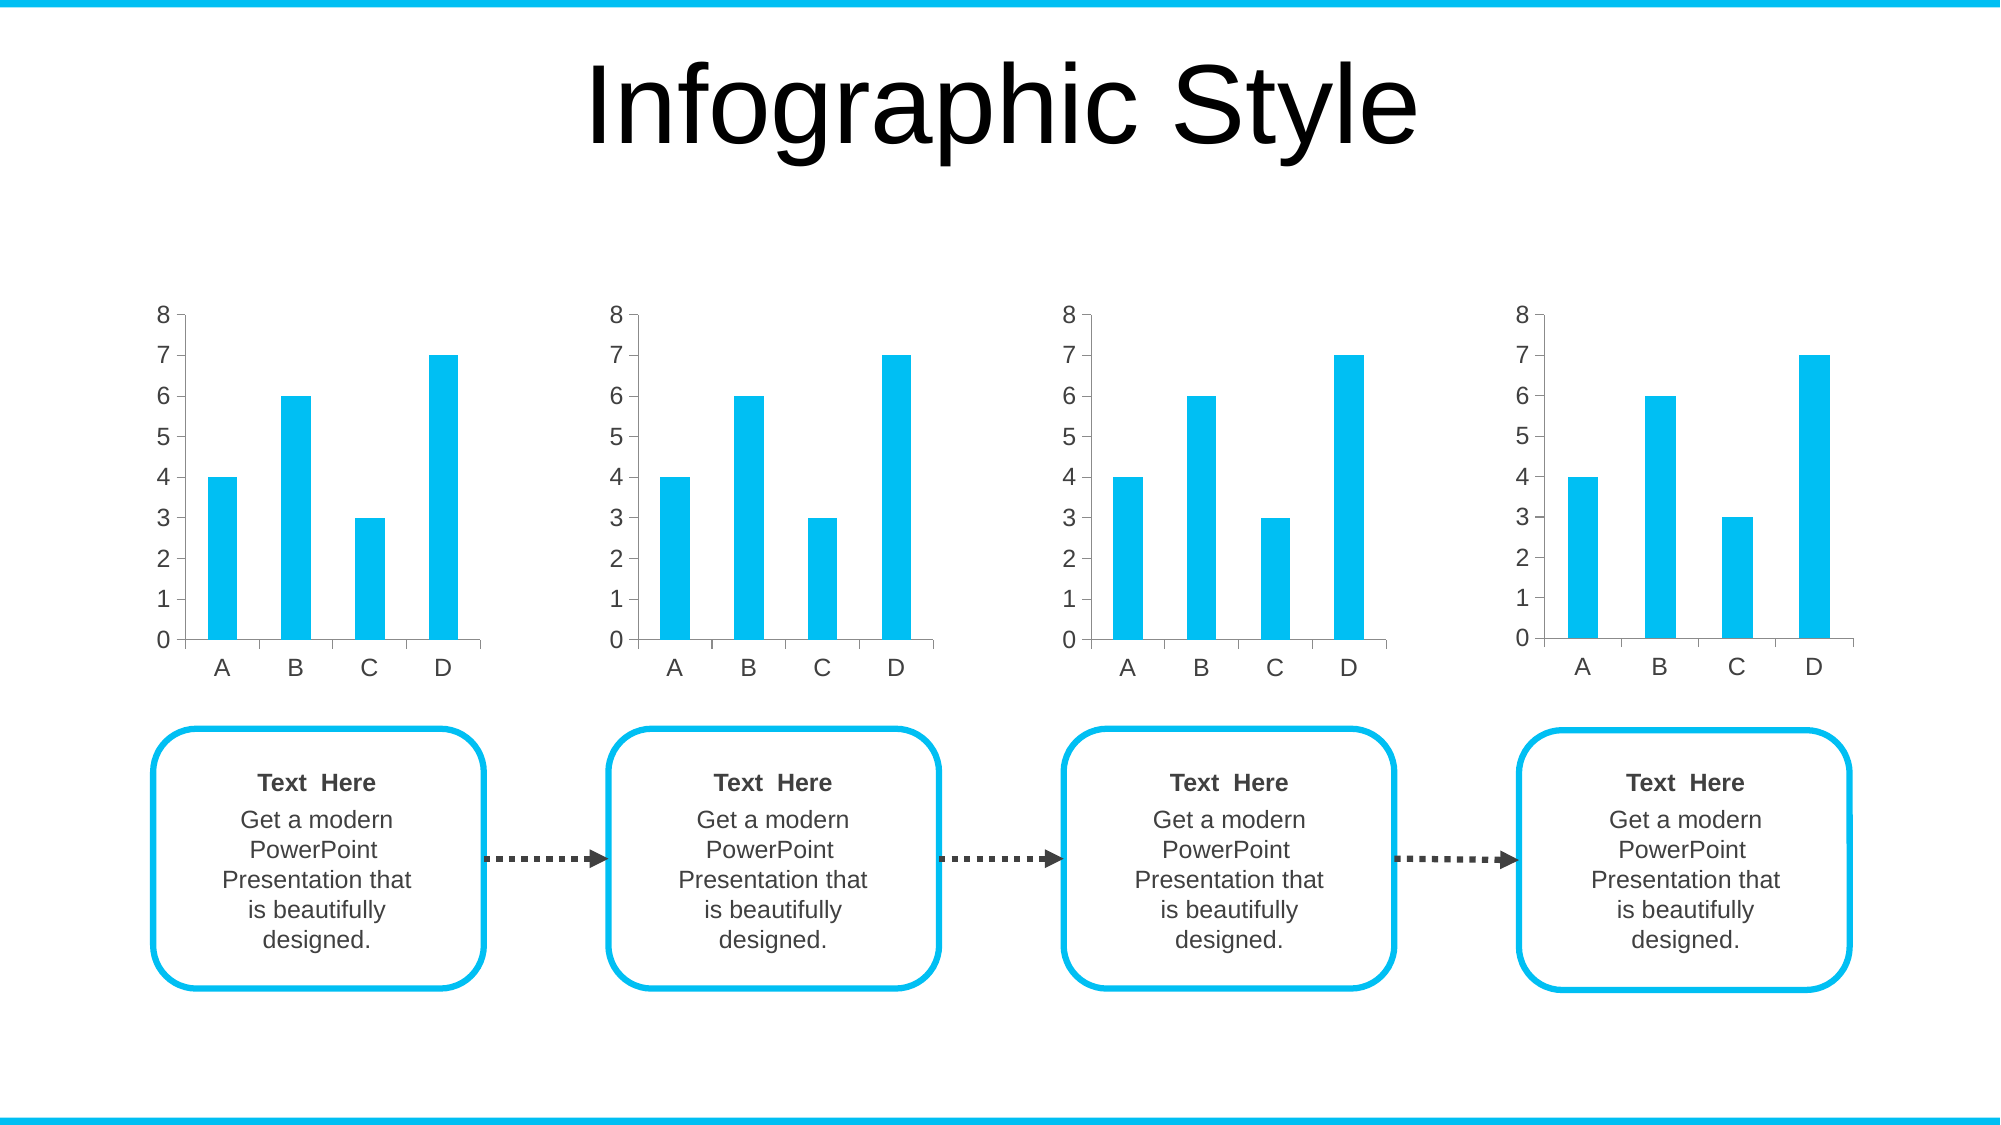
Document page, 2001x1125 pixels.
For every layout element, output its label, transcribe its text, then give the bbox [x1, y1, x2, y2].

list Infographic Style [53, 47, 1952, 167]
text_box [607, 727, 941, 990]
chart [1055, 293, 1393, 690]
chart [1508, 293, 1861, 688]
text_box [204, 759, 430, 963]
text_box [1117, 759, 1342, 963]
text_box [1573, 759, 1799, 963]
text_box [152, 727, 485, 990]
chart [149, 293, 488, 690]
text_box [661, 759, 886, 963]
text_box [1517, 729, 1851, 992]
chart [602, 293, 940, 690]
text_box [1062, 727, 1396, 990]
